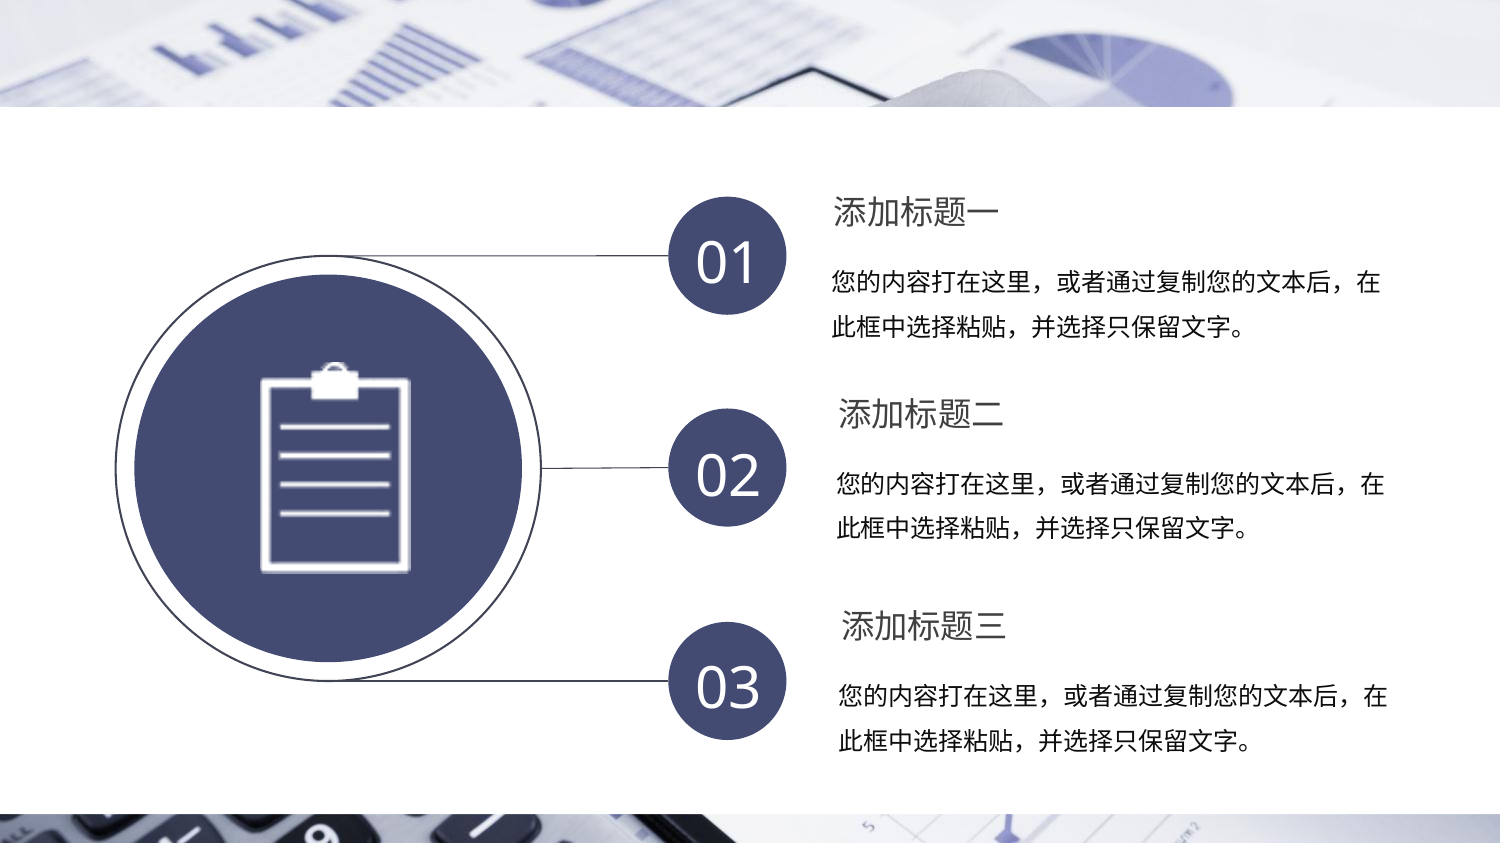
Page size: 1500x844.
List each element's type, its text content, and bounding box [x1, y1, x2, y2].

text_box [668, 621, 787, 740]
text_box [668, 408, 787, 527]
text_box 添加标题三 [826, 598, 1159, 653]
text_box 添加标题一 [819, 183, 1151, 239]
picture [0, 815, 1500, 843]
text_box 您的内容打在这里，或者通过复制您的文本后，在此框中选择粘贴，并选择只保留文字。 [824, 658, 1407, 763]
picture [0, 0, 1500, 107]
text_box 您的内容打在这里，或者通过复制您的文本后，在此框中选择粘贴，并选择只保留文字。 [816, 243, 1399, 349]
text_box 添加标题二 [823, 385, 1156, 441]
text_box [668, 196, 787, 315]
text_box [114, 254, 542, 683]
picture [260, 362, 411, 574]
text_box 您的内容打在这里，或者通过复制您的文本后，在此框中选择粘贴，并选择只保留文字。 [821, 445, 1404, 551]
